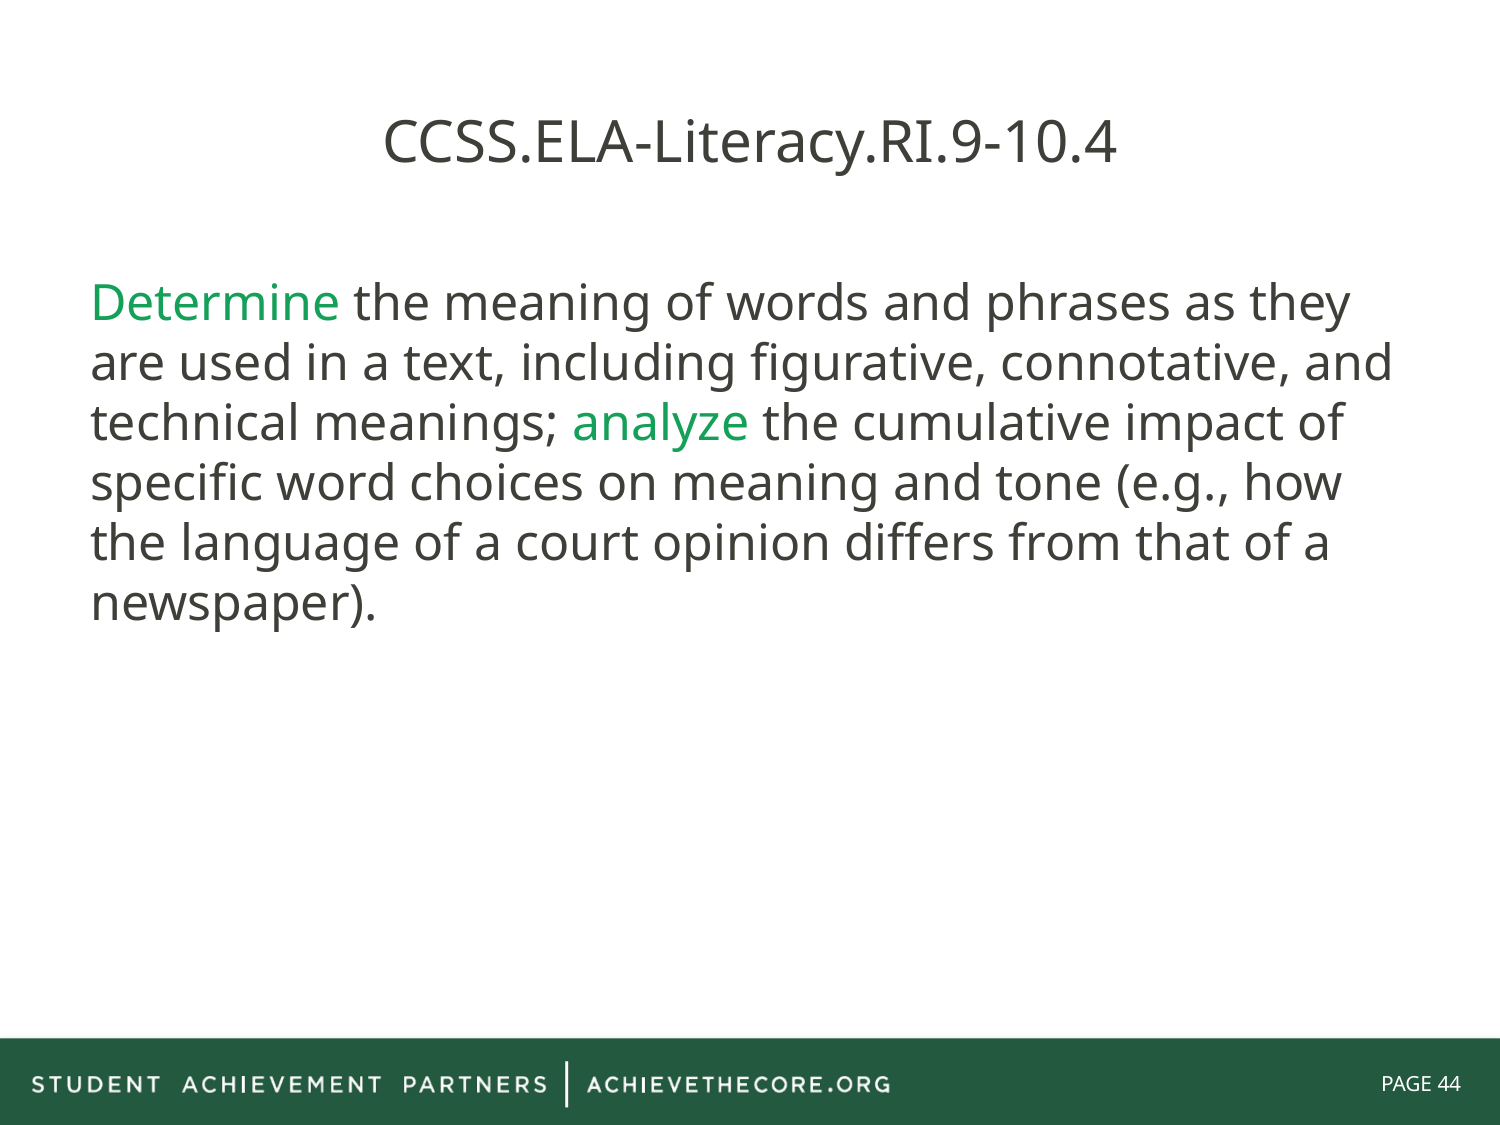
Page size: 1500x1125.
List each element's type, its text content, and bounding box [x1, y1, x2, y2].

list Determine the meaning of words and phrases as they are used in a text, including figurative, connotative, and technical meanings; analyze the cumulative impact of specific word choices on meaning and tone (e.g., how the language of a court opinion differs from that of a newspaper). [75, 262, 1425, 1005]
title CCSS.ELA-Literacy.RI.9-10.4 [75, 45, 1425, 233]
